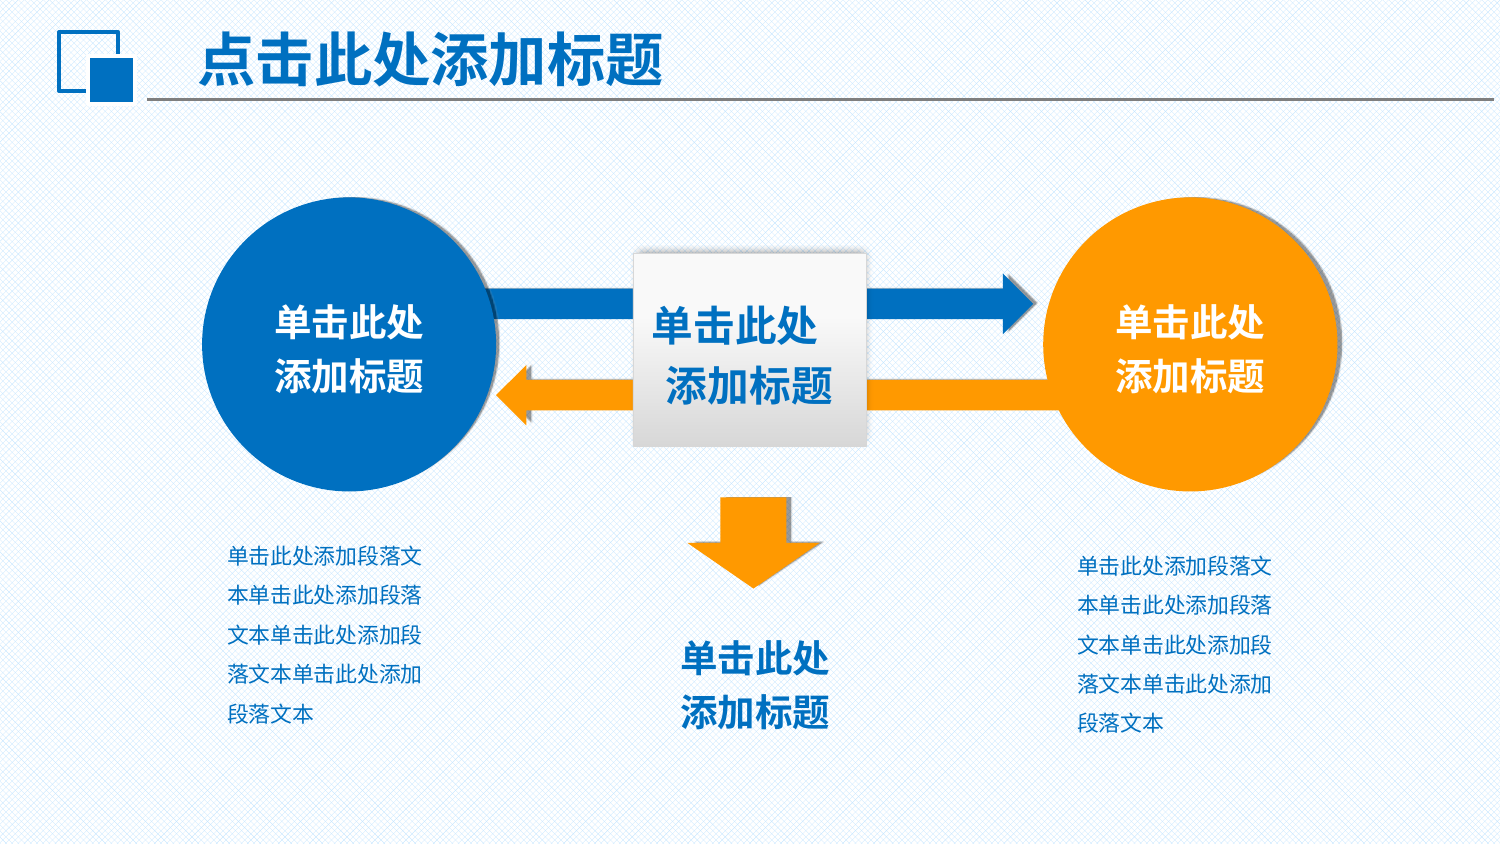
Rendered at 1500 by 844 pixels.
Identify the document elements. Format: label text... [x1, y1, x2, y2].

text_box [492, 288, 632, 320]
text_box [86, 54, 137, 106]
text_box [57, 30, 120, 93]
text_box 单击此处添加标题 [202, 197, 497, 492]
text_box [496, 364, 632, 426]
text_box 单击此处添加标题 [665, 618, 850, 741]
text_box [872, 273, 1034, 335]
text_box 单击此处添加段落文本单击此处添加段落文本单击此处添加段落文本单击此处添加段落文本 [212, 522, 456, 734]
text_box 单击此处添加标题 [1043, 197, 1338, 492]
text_box [687, 497, 820, 589]
text_box 单击此处 添加标题 [632, 253, 866, 446]
text_box 单击此处添加段落文本单击此处添加段落文本单击此处添加段落文本单击此处添加段落文本 [1062, 532, 1306, 744]
text_box [872, 379, 1058, 411]
text_box 点击此处添加标题 [183, 15, 1500, 109]
